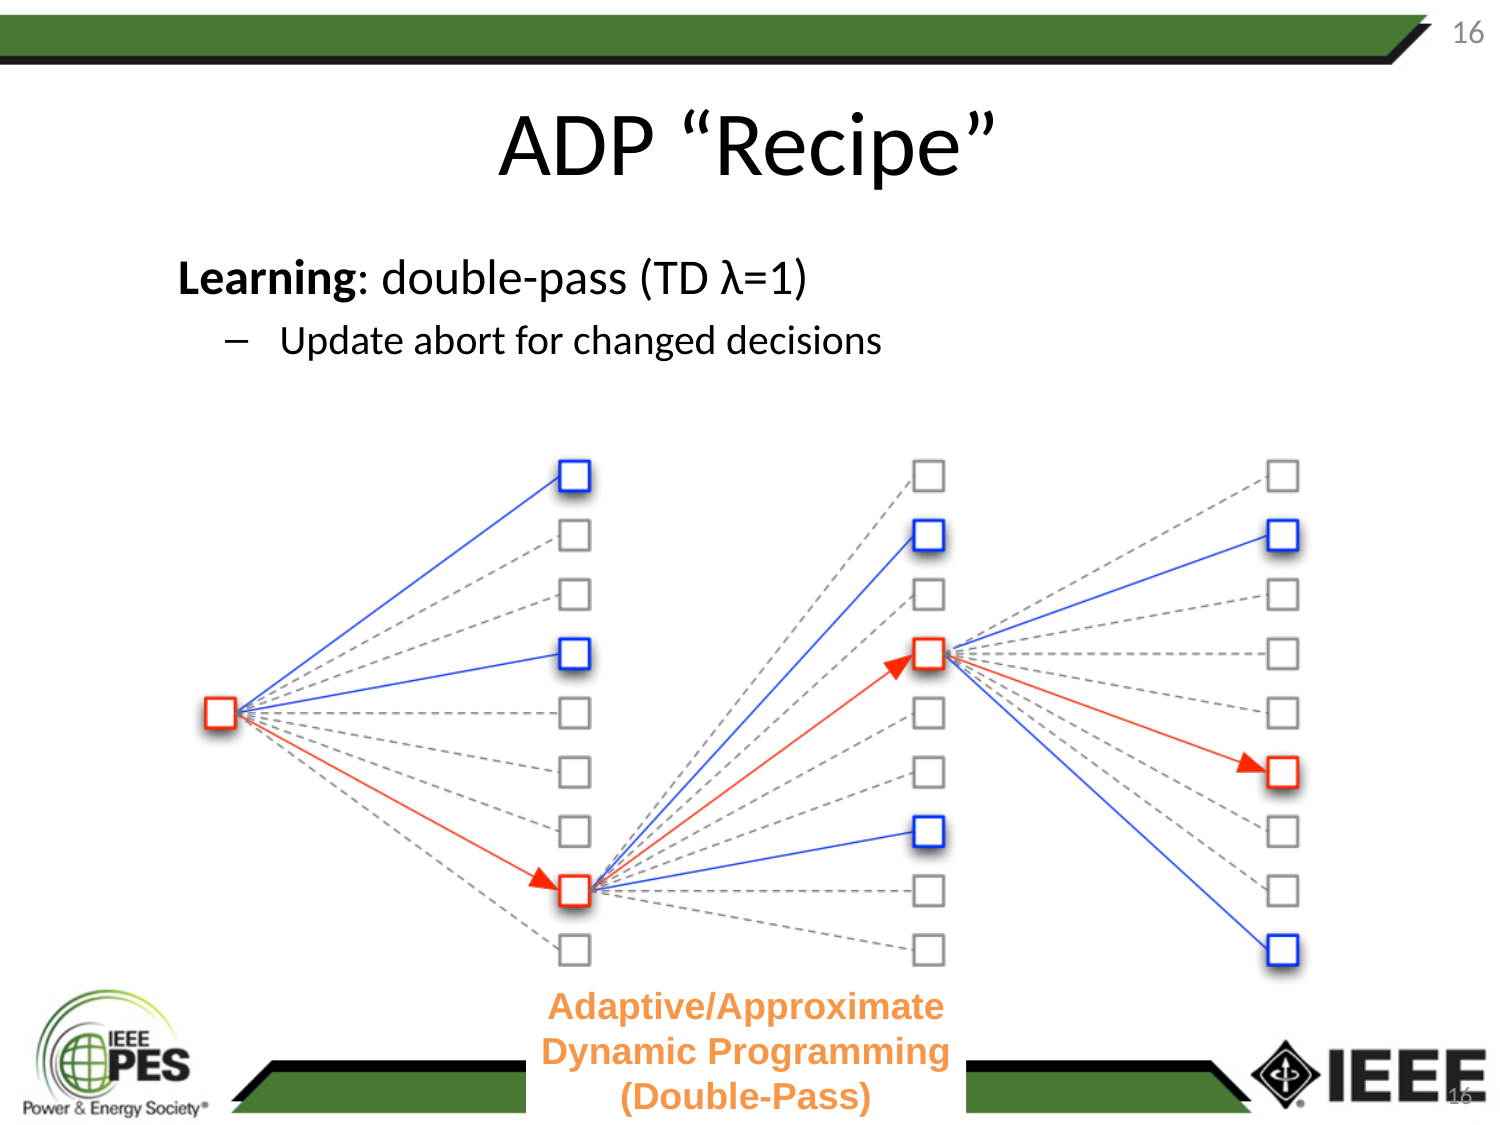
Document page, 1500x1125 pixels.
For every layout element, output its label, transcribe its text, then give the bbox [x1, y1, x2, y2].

picture [0, 0, 1500, 1125]
slide_number 16 [1149, 0, 1500, 60]
slide_number 16 [1137, 1065, 1488, 1125]
list Learning: double-pass (TD λ=1) Update abort for changed decisions [87, 237, 1401, 988]
text_box Adaptive/Approximate Dynamic Programming (Double-Pass) [526, 996, 967, 1125]
picture [187, 449, 1313, 987]
title ADP “Recipe” [74, 44, 1426, 233]
